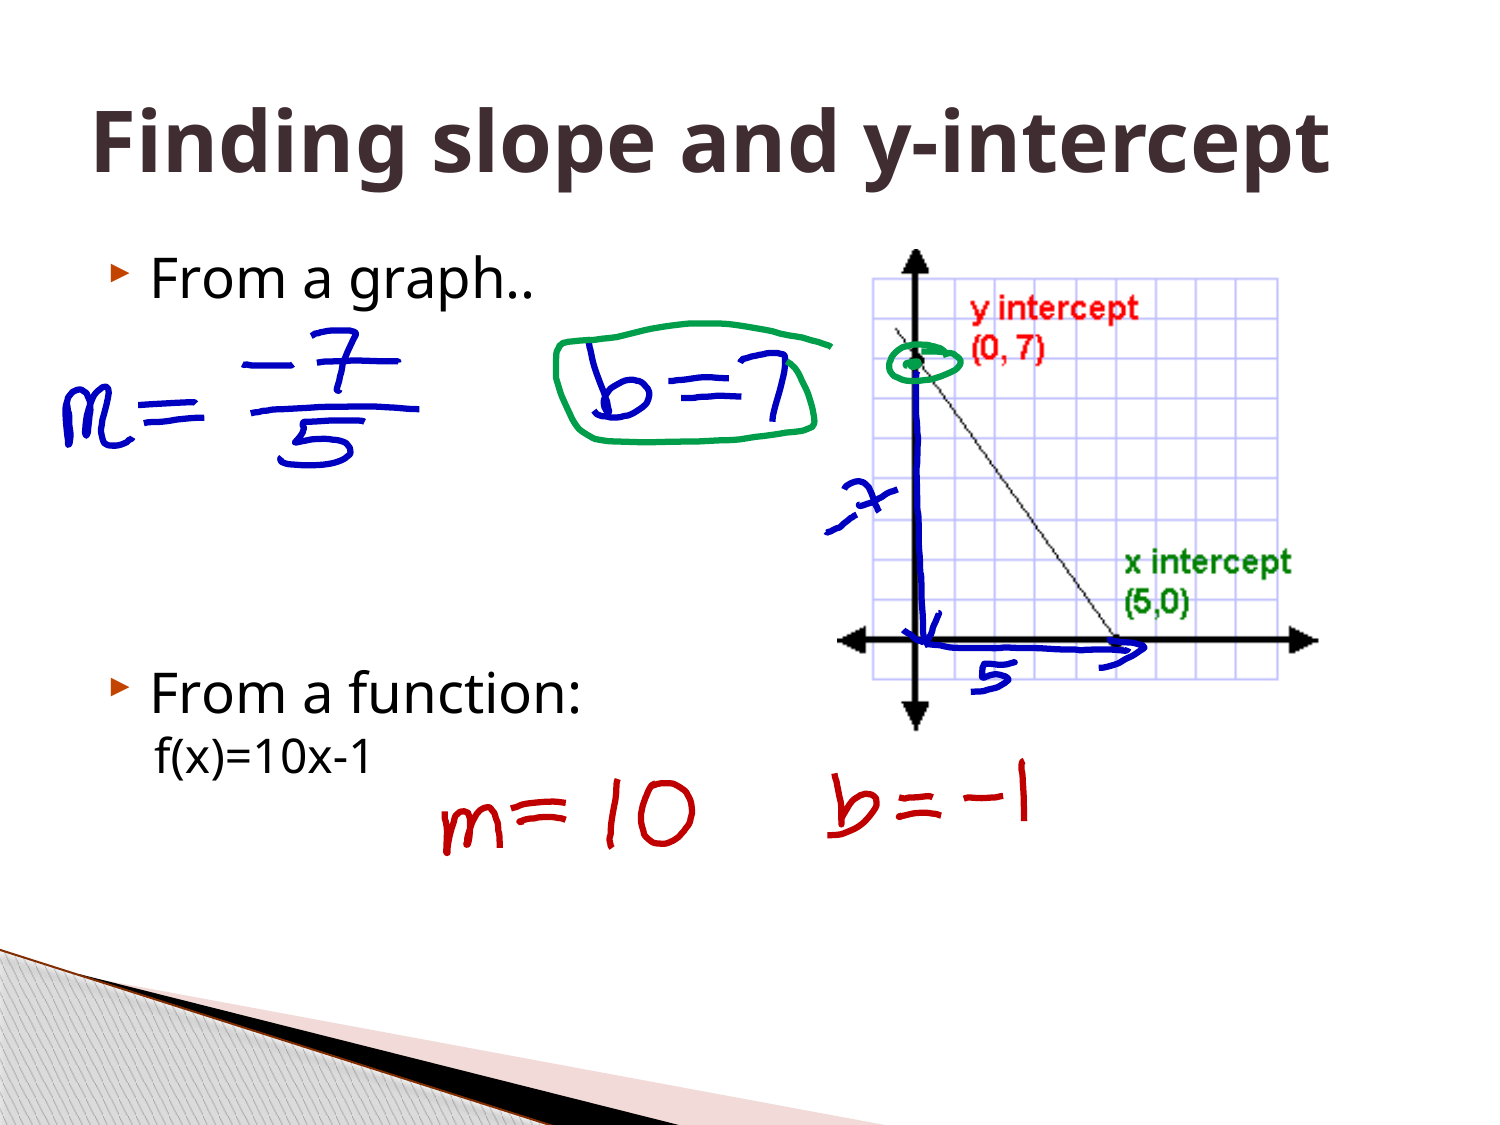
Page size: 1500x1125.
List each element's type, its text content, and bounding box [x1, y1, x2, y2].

text_box [555, 322, 831, 444]
text_box [898, 812, 942, 818]
text_box [242, 363, 294, 367]
text_box [898, 795, 933, 800]
text_box [138, 401, 197, 406]
text_box [143, 416, 205, 424]
text_box [310, 329, 357, 360]
text_box [1020, 760, 1025, 822]
text_box [608, 778, 619, 849]
title Finding slope and y-intercept [75, 45, 1425, 233]
text_box [510, 800, 566, 810]
text_box [827, 773, 878, 836]
text_box [250, 405, 420, 415]
text_box [316, 359, 400, 364]
text_box [444, 806, 501, 854]
text_box [279, 419, 365, 467]
list From a graph.. From a function: f(x)=10x-1 [75, 243, 1425, 986]
text_box [64, 385, 134, 447]
text_box [963, 795, 1004, 800]
text_box [640, 782, 693, 845]
text_box [325, 363, 344, 392]
text_box [518, 816, 566, 823]
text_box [837, 249, 1321, 746]
